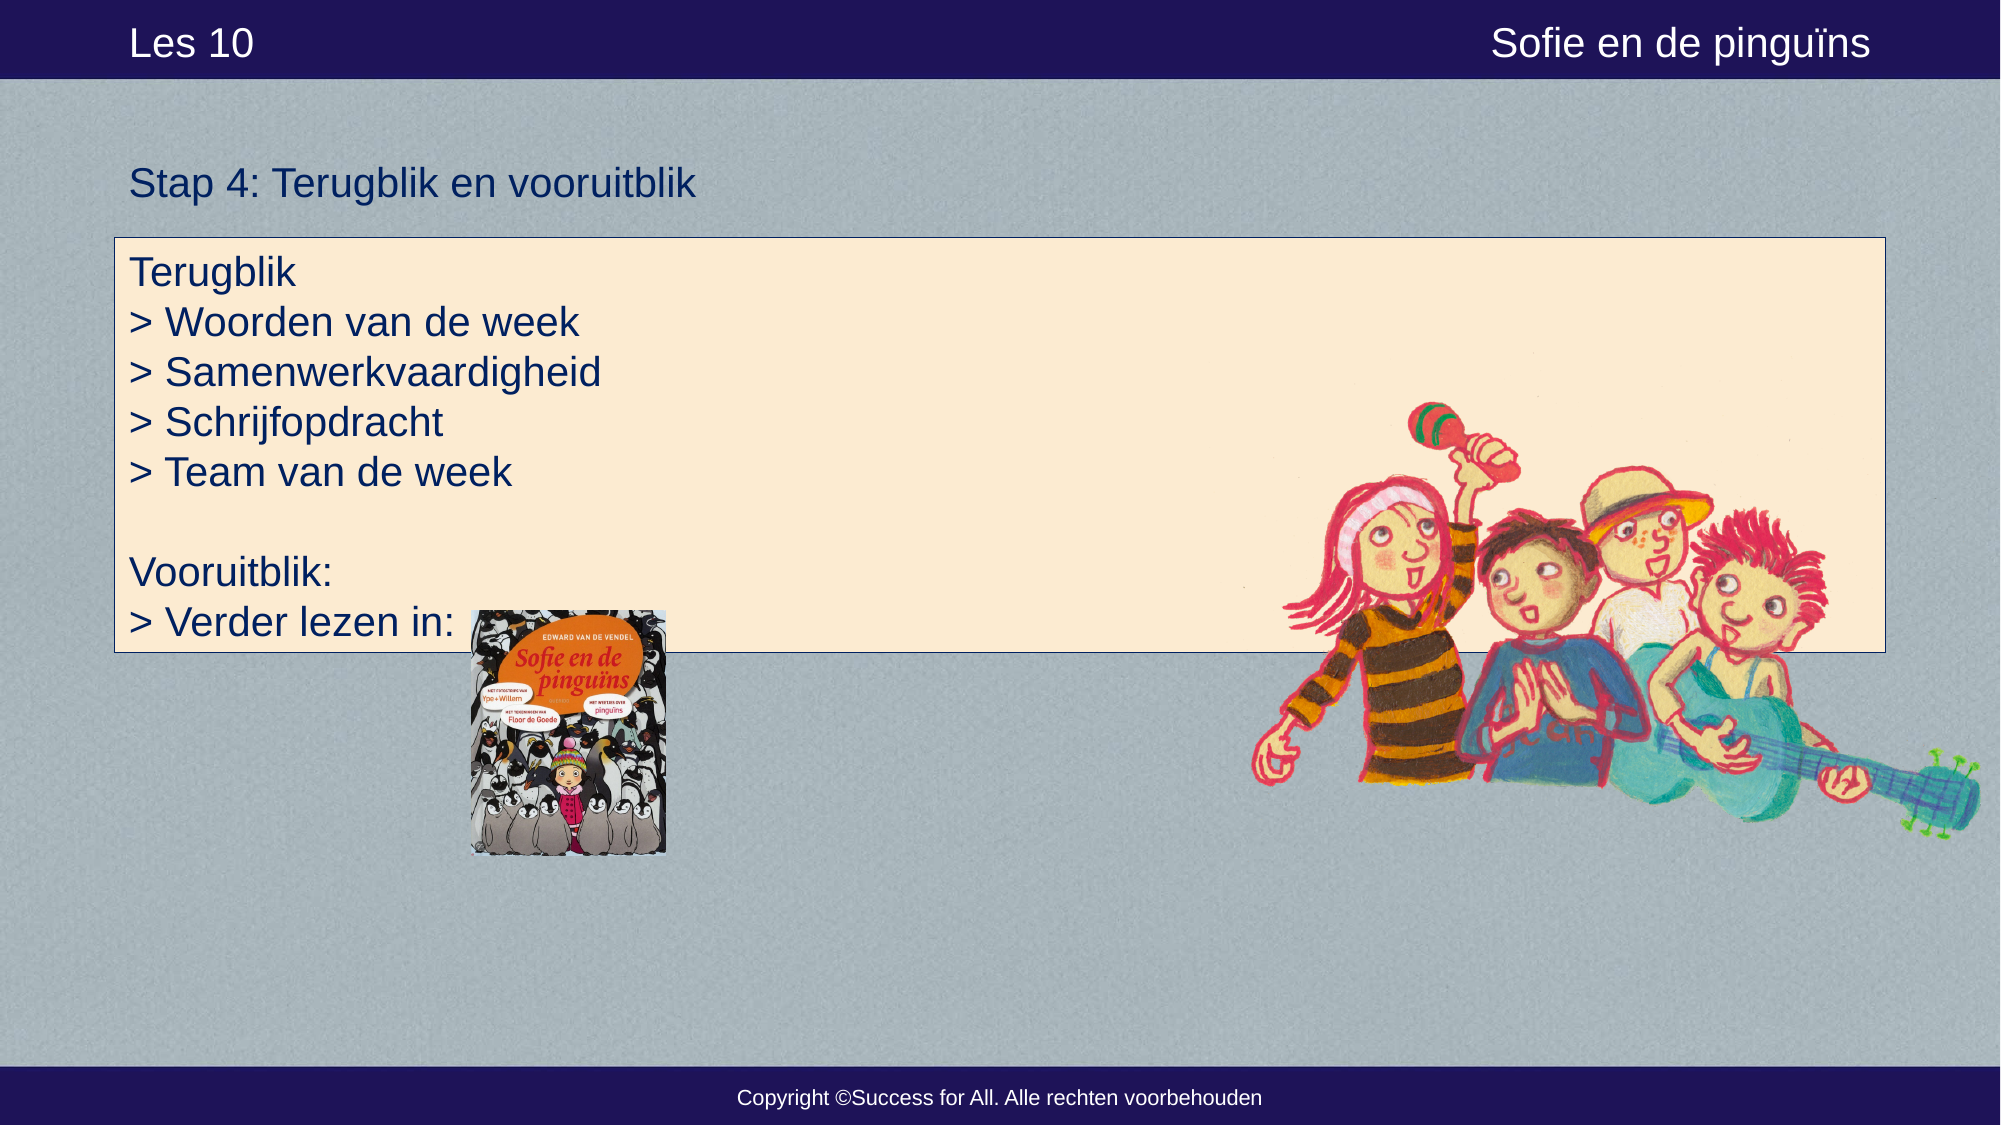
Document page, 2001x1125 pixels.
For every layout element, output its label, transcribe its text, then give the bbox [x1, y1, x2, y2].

text_box Les 10 [114, 8, 354, 73]
picture [0, 0, 2001, 1125]
text_box Copyright ©Success for All. Alle rechten voorbehouden [0, 1076, 2000, 1125]
text_box Stap 4: Terugblik en vooruitblik [113, 148, 1635, 214]
text_box Terugblik > Woorden van de week > Samenwerkvaardigheid > Schrijfopdracht > Team van de week Vooruitblik: > Verder lezen in: [114, 237, 1886, 653]
text_box Sofie en de pinguïns [999, 8, 1886, 73]
